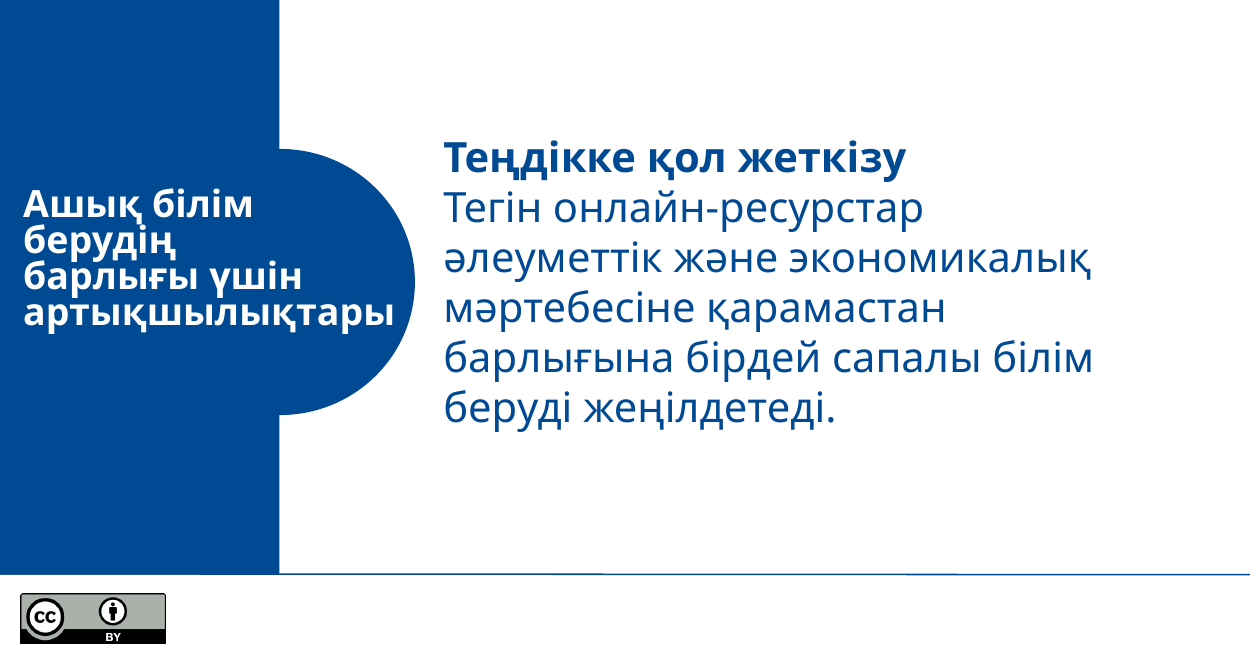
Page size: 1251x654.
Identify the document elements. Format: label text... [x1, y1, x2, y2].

picture [20, 592, 166, 645]
text_box [0, 582, 1250, 654]
text_box [163, 348, 398, 416]
text_box Теңдікке қол жеткізу Тегін онлайн-ресурстар әлеуметтік және экономикалық мәртебесіне қарамастан барлығына бірдей сапалы білім беруді жеңілдетеді. [428, 115, 1152, 446]
text_box Ашық білім берудің барлығы үшін артықшылықтары [8, 173, 415, 348]
text_box [0, 0, 280, 573]
text_box [203, 148, 358, 173]
